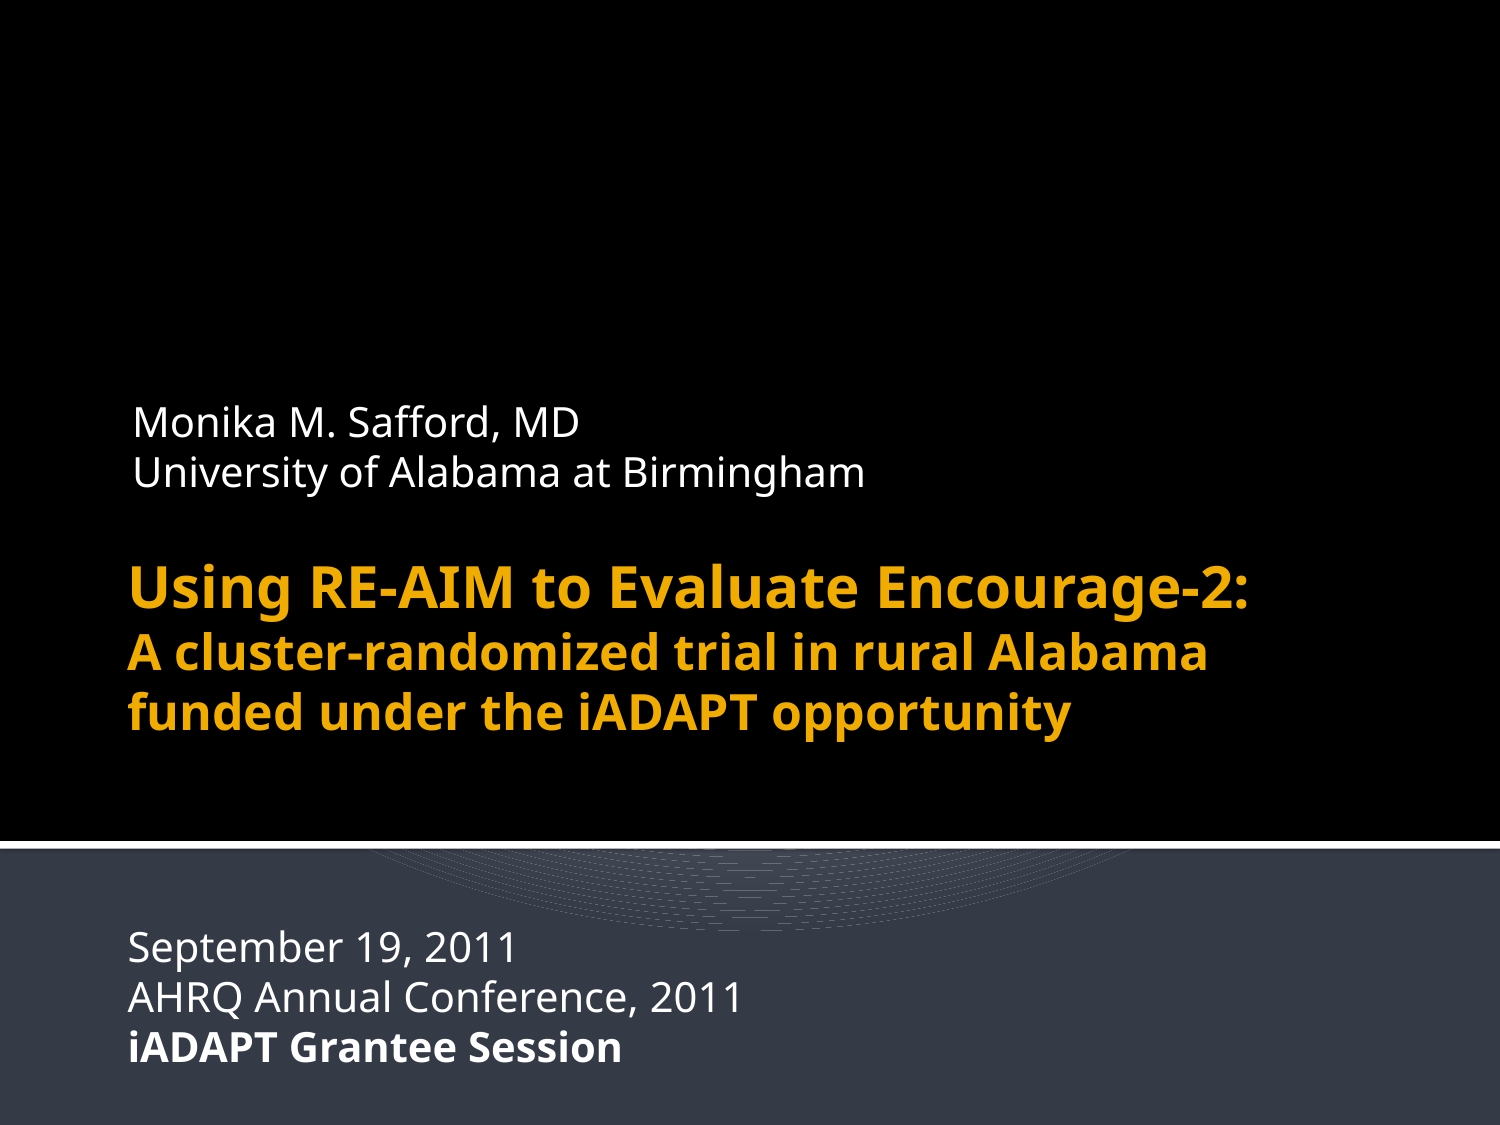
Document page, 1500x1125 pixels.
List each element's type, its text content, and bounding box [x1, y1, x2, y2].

title Using RE-AIM to Evaluate Encourage-2: A cluster-randomized trial in rural Alabama funded under the iADAPT opportunity September 19, 2011 AHRQ Annual Conference, 2011 iADAPT Grantee Session [112, 550, 1438, 825]
subtitle Monika M. Safford, MD University of Alabama at Birmingham [112, 299, 1438, 546]
